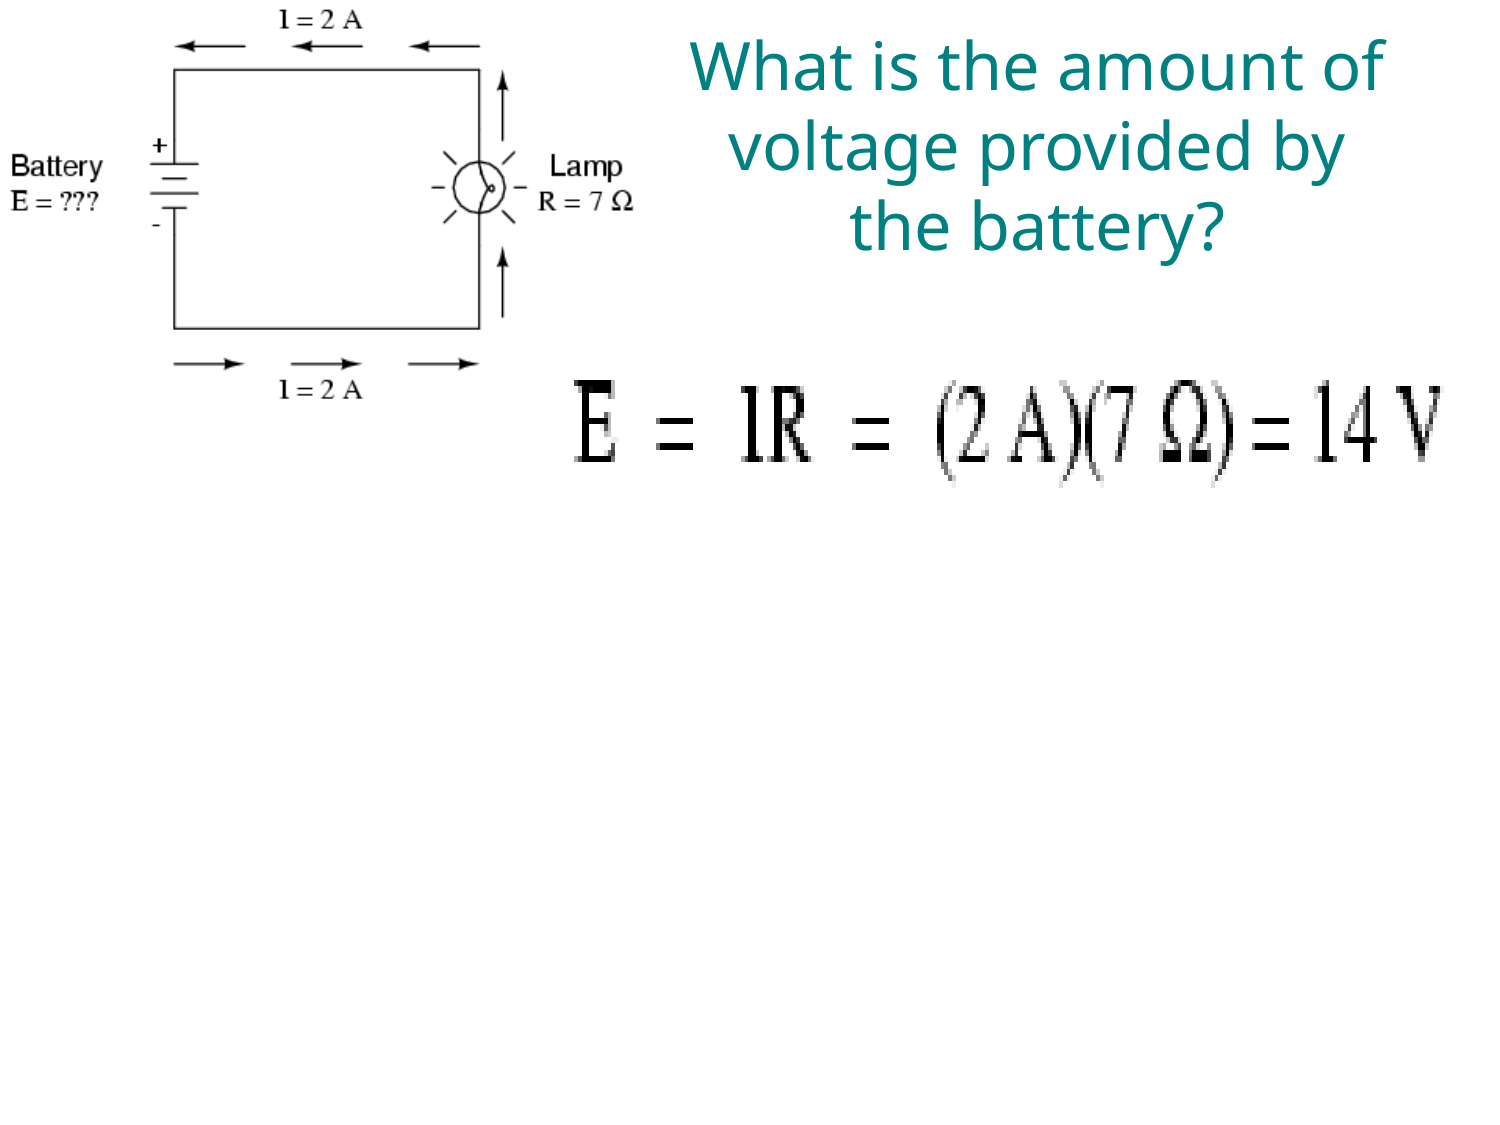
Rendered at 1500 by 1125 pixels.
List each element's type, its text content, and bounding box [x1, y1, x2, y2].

title What is the amount of voltage provided by the battery? [662, 50, 1413, 238]
picture [0, 0, 1500, 508]
